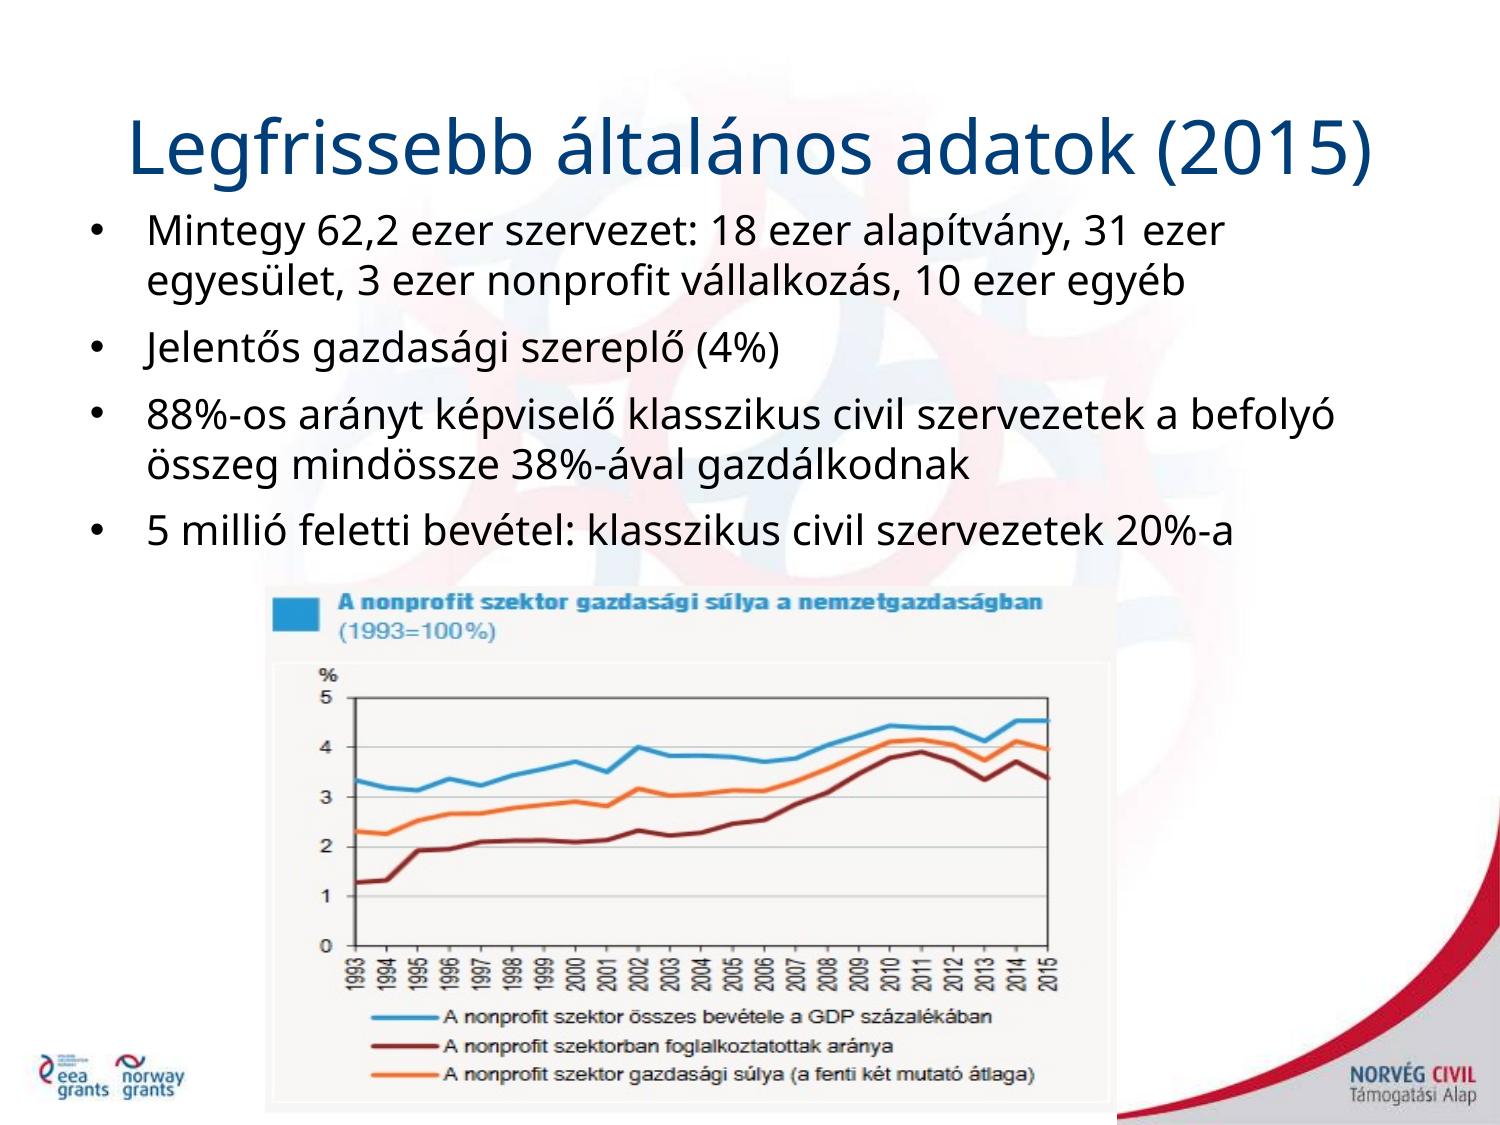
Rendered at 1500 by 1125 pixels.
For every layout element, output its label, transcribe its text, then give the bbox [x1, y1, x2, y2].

list Mintegy 62,2 ezer szervezet: 18 ezer alapítvány, 31 ezer egyesület, 3 ezer nonprofit vállalkozás, 10 ezer egyéb Jelentős gazdasági szereplő (4%) 88%-os arányt képviselő klasszikus civil szervezetek a befolyó összeg mindössze 38%-ával gazdálkodnak 5 millió feletti bevétel: klasszikus civil szervezetek 20%-a [74, 196, 1353, 1038]
title Legfrissebb általános adatok (2015) [74, 115, 1426, 173]
picture [0, 0, 1500, 1125]
